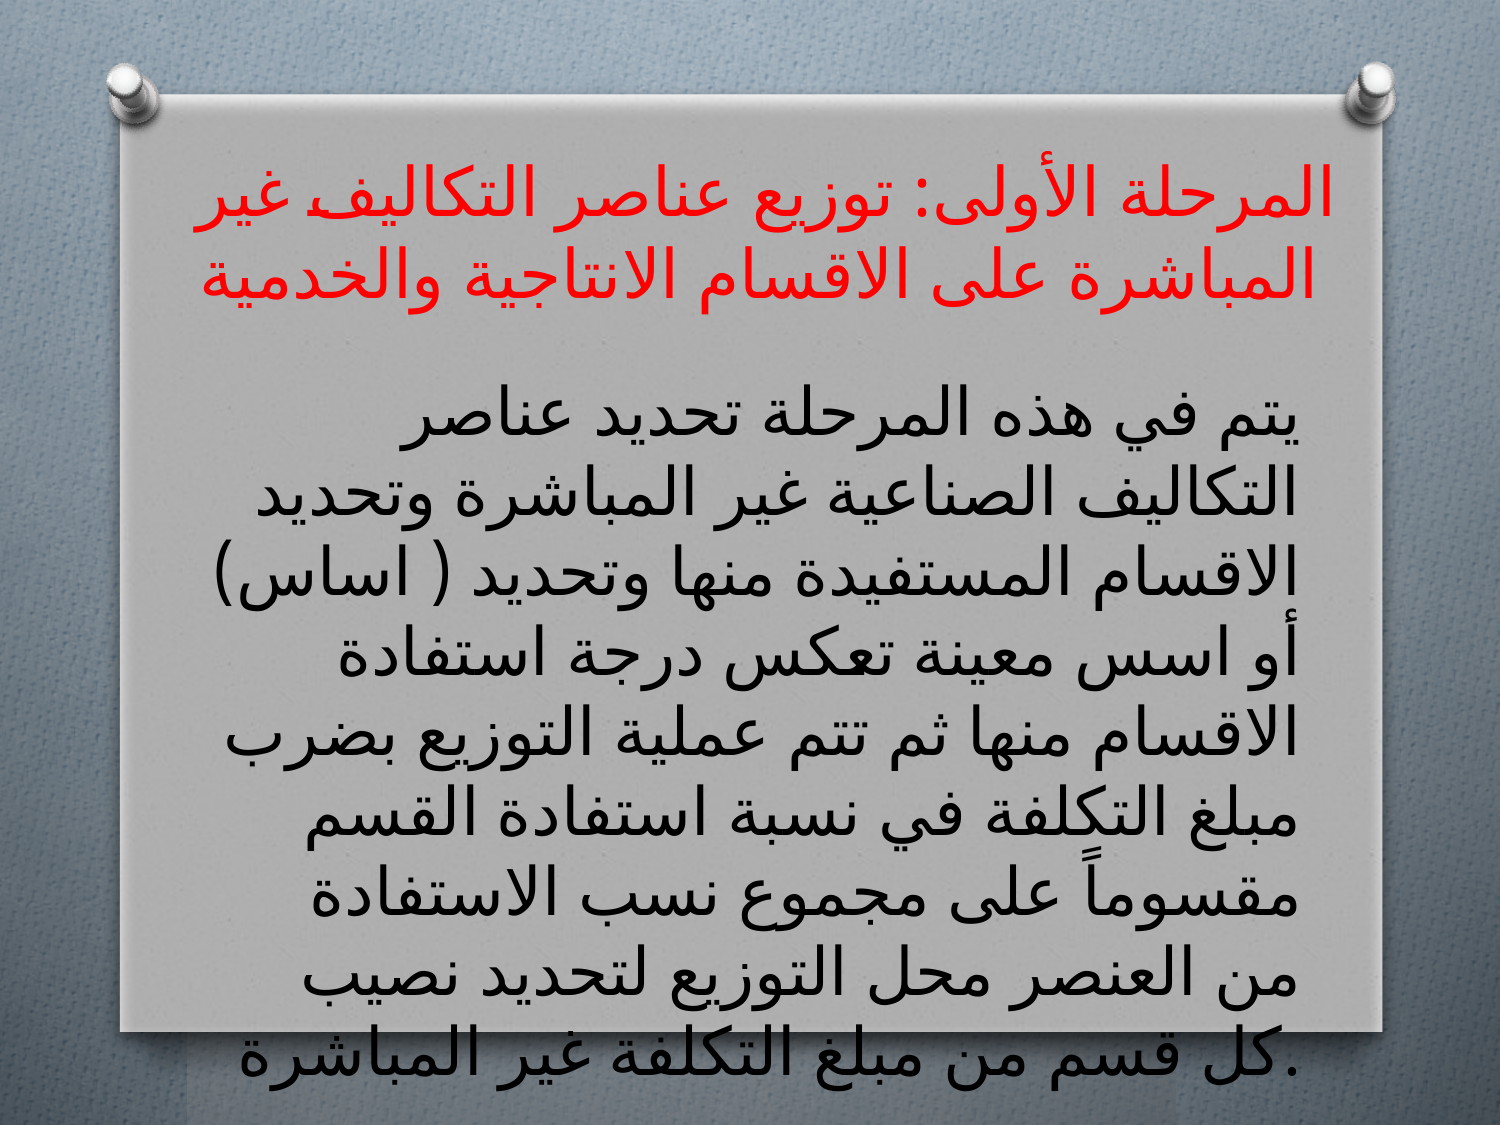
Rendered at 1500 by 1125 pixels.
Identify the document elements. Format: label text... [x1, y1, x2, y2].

picture [75, 29, 198, 147]
title المرحلة الأولى: توزيع عناصر التكاليف غير المباشرة على الاقسام الانتاجية والخدمية [147, 101, 1353, 360]
list يتم في هذه المرحلة تحديد عناصر التكاليف الصناعية غير المباشرة وتحديد الاقسام المستفيدة منها وتحديد ( اساس) أو اسس معينة تعكس درجة استفادة الاقسام منها ثم تتم عملية التوزيع بضرب مبلغ التكلفة في نسبة استفادة القسم مقسوماً على مجموع نسب الاستفادة من العنصر محل التوزيع لتحديد نصيب كل قسم من مبلغ التكلفة غير المباشرة. [194, 361, 1317, 1000]
picture [1317, 35, 1439, 156]
